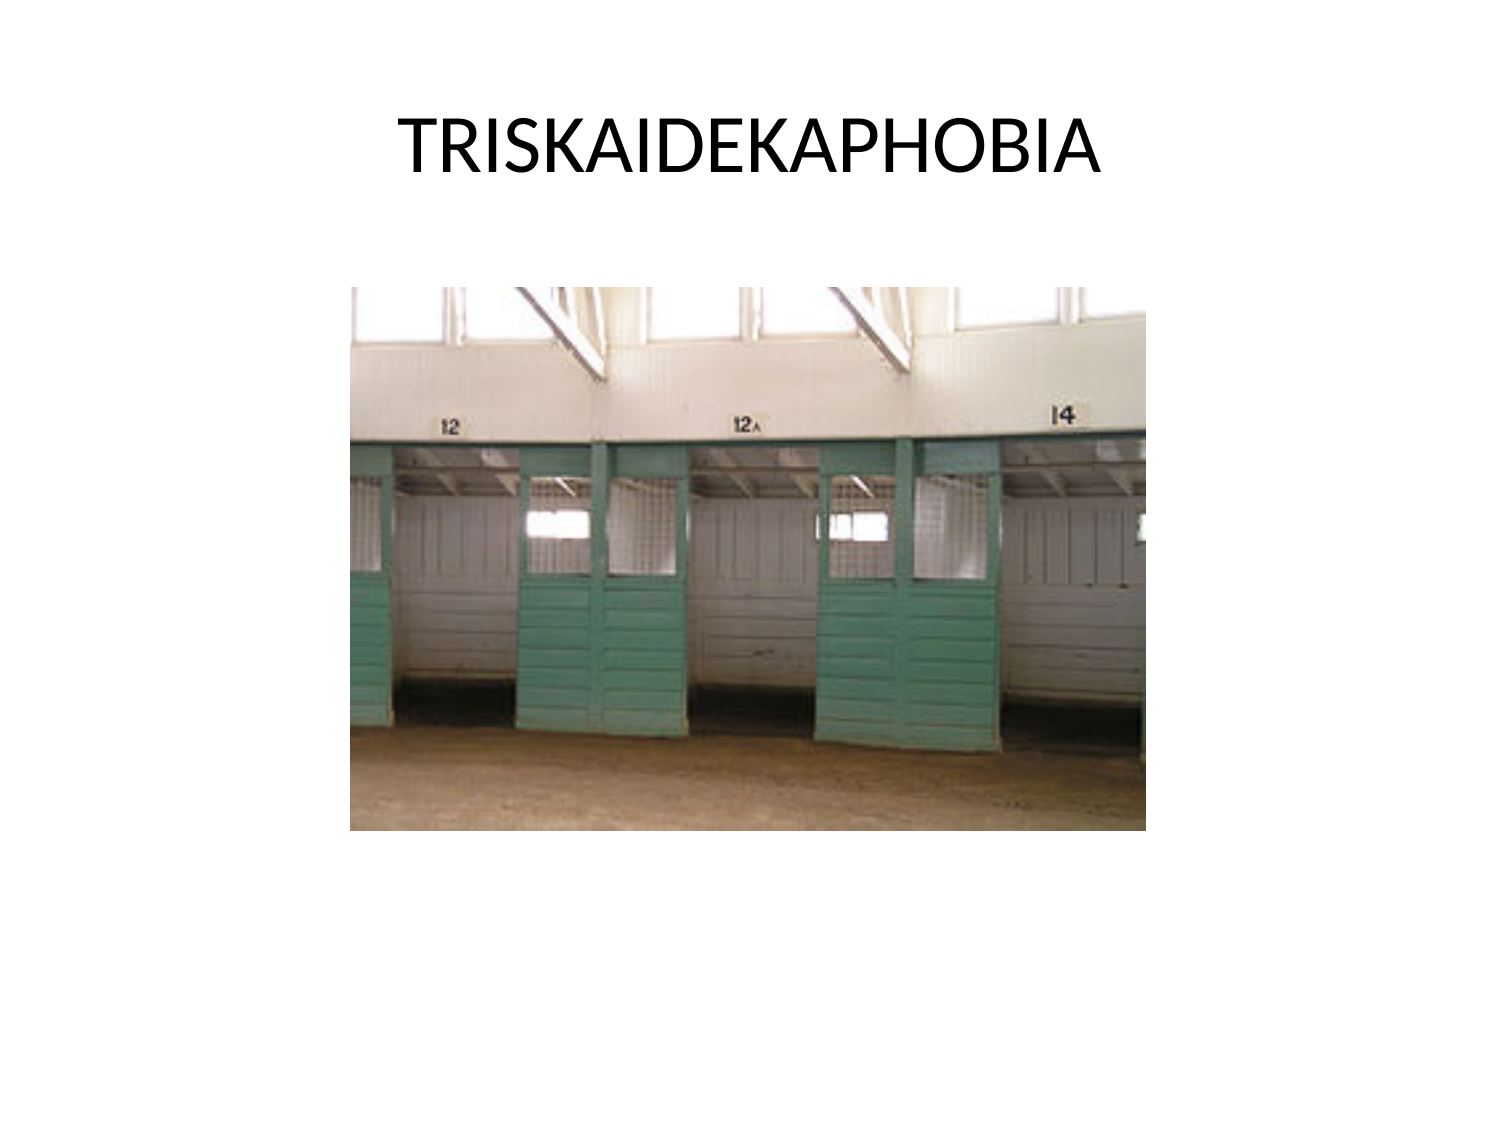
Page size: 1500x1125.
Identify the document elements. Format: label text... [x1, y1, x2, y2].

title TRISKAIDEKAPHOBIA [75, 45, 1425, 233]
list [349, 287, 1146, 831]
